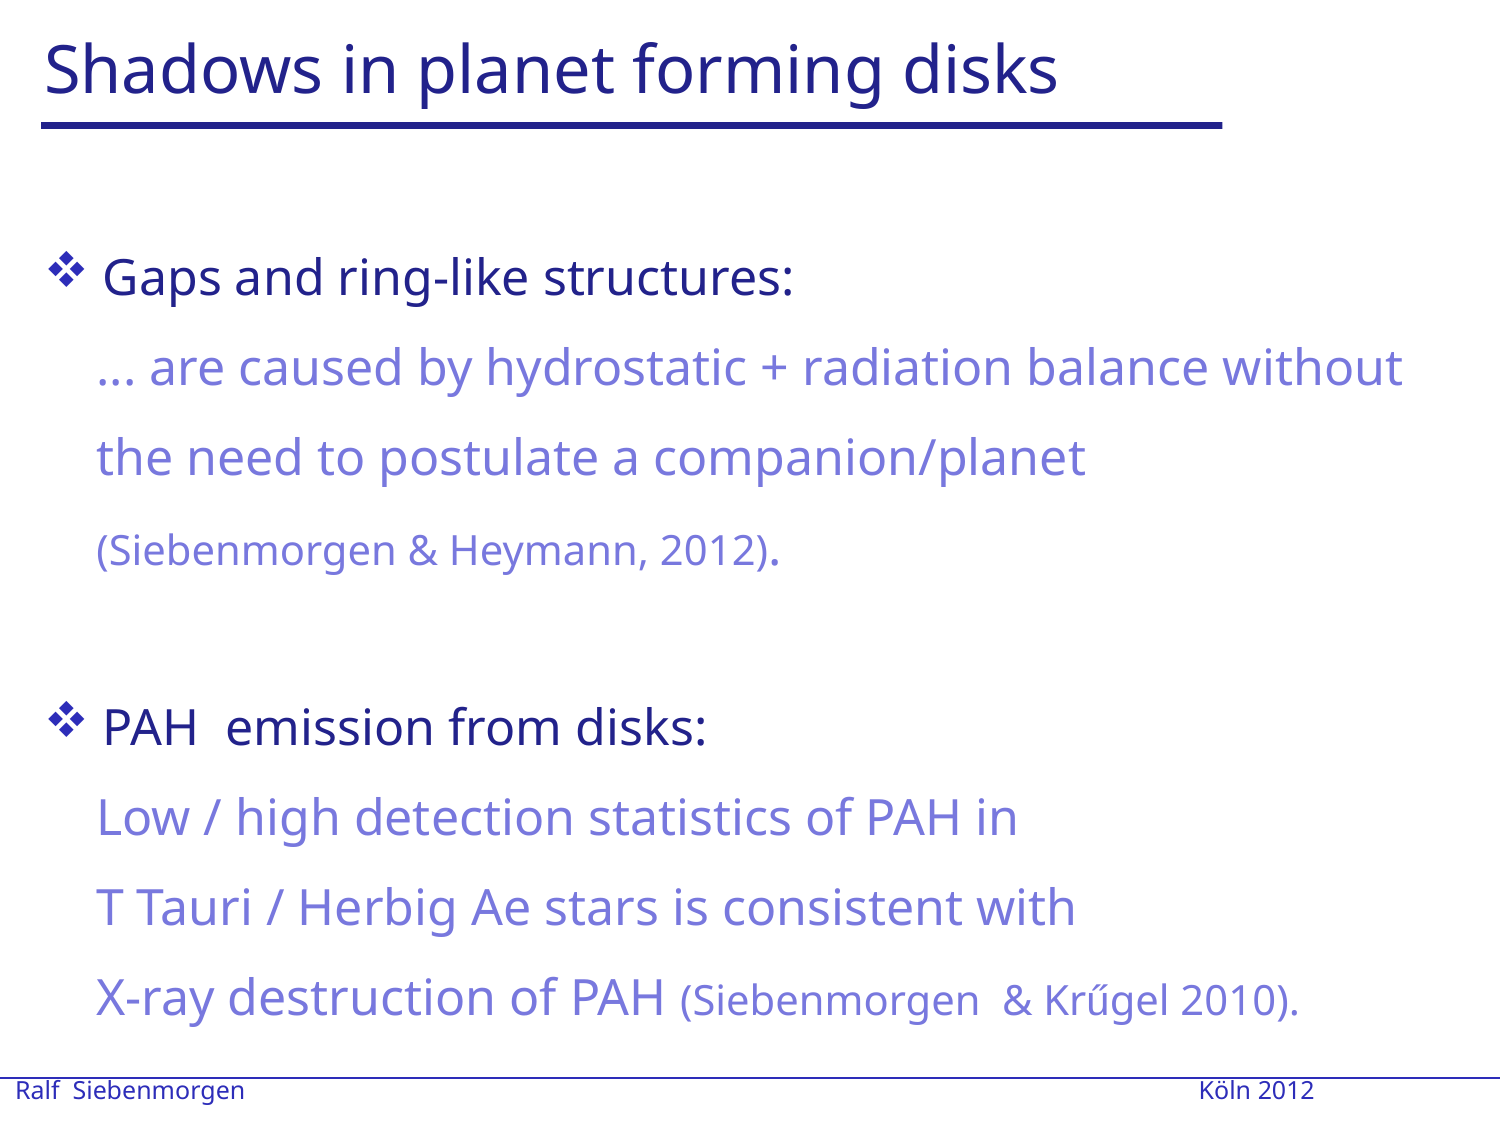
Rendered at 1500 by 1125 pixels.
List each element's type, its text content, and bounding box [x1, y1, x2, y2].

text_box Shadows in planet forming disks [29, 19, 1500, 215]
text_box Gaps and ring-like structures: ... are caused by hydrostatic + radiation balance without the need to postulate a companion/planet (Siebenmorgen & Heymann, 2012). PAH emission from disks: Low / high detection statistics of PAH in T Tauri / Herbig Ae stars is consistent with X-ray destruction of PAH (Siebenmorgen & Krűgel 2010). [29, 208, 1471, 1125]
